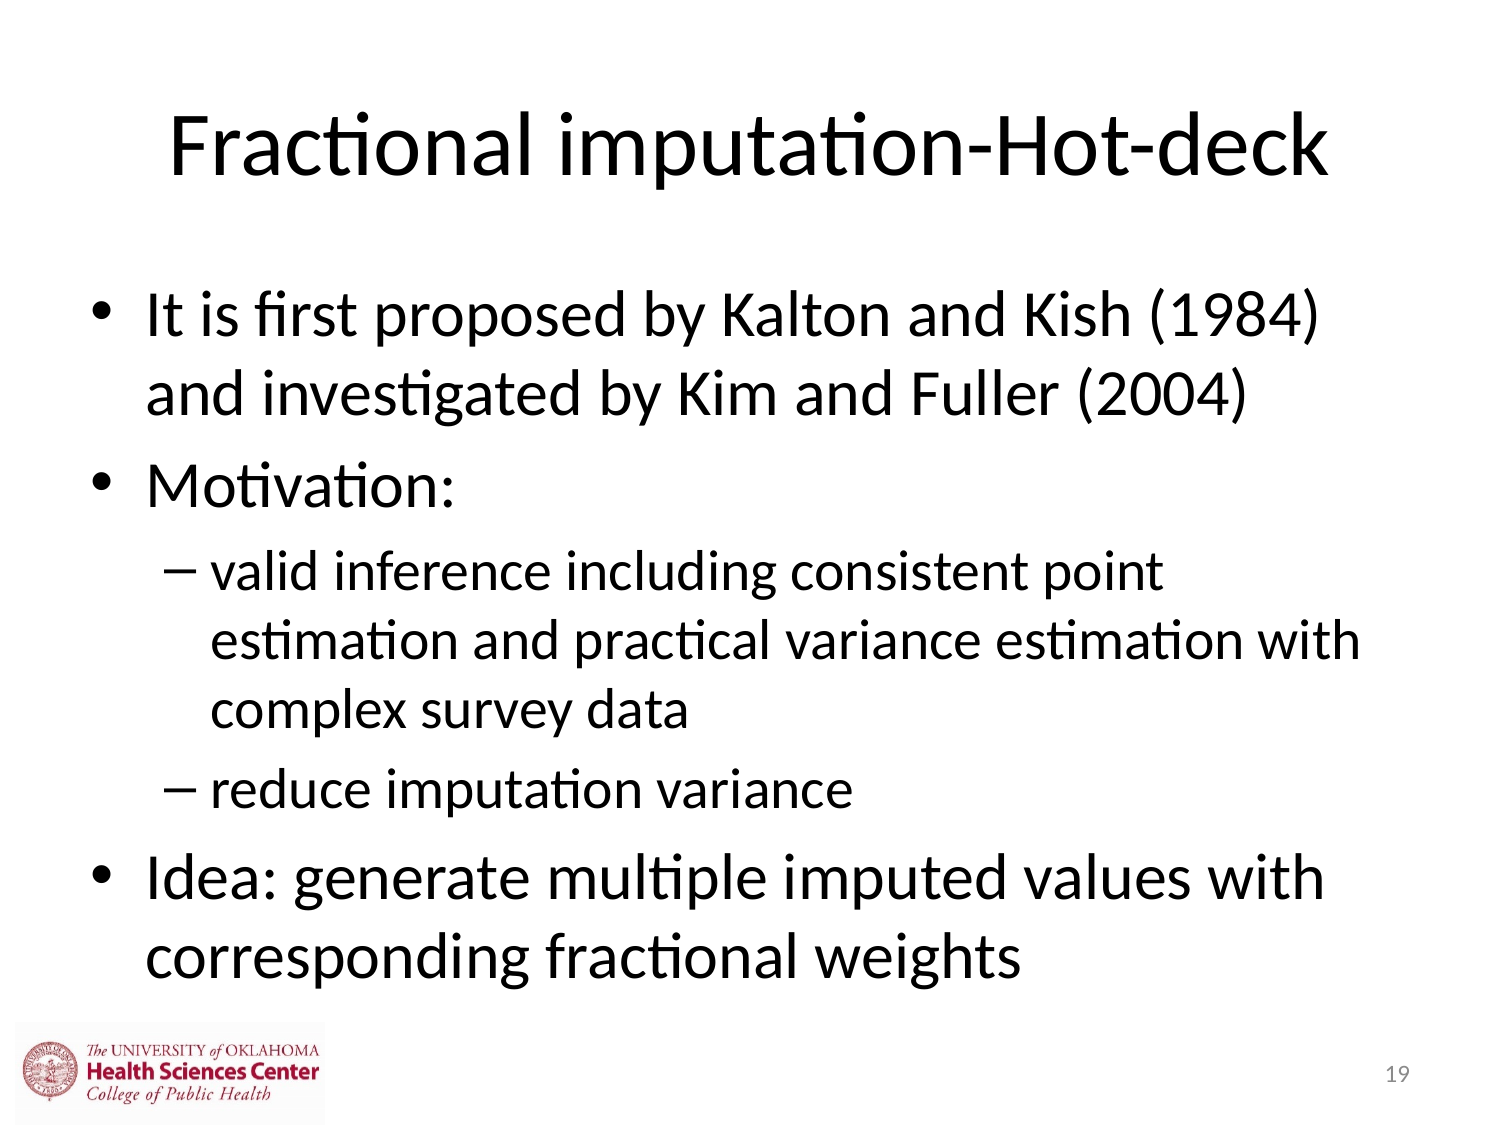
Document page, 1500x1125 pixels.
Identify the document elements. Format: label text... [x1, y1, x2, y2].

slide_number 19 [1074, 1042, 1425, 1103]
title Fractional imputation-Hot-deck [75, 45, 1425, 233]
picture [15, 1022, 325, 1125]
list It is first proposed by Kalton and Kish (1984) and investigated by Kim and Fuller (2004) Motivation: valid inference including consistent point estimation and practical variance estimation with complex survey data reduce imputation variance Idea: generate multiple imputed values with corresponding fractional weights [75, 262, 1425, 1005]
